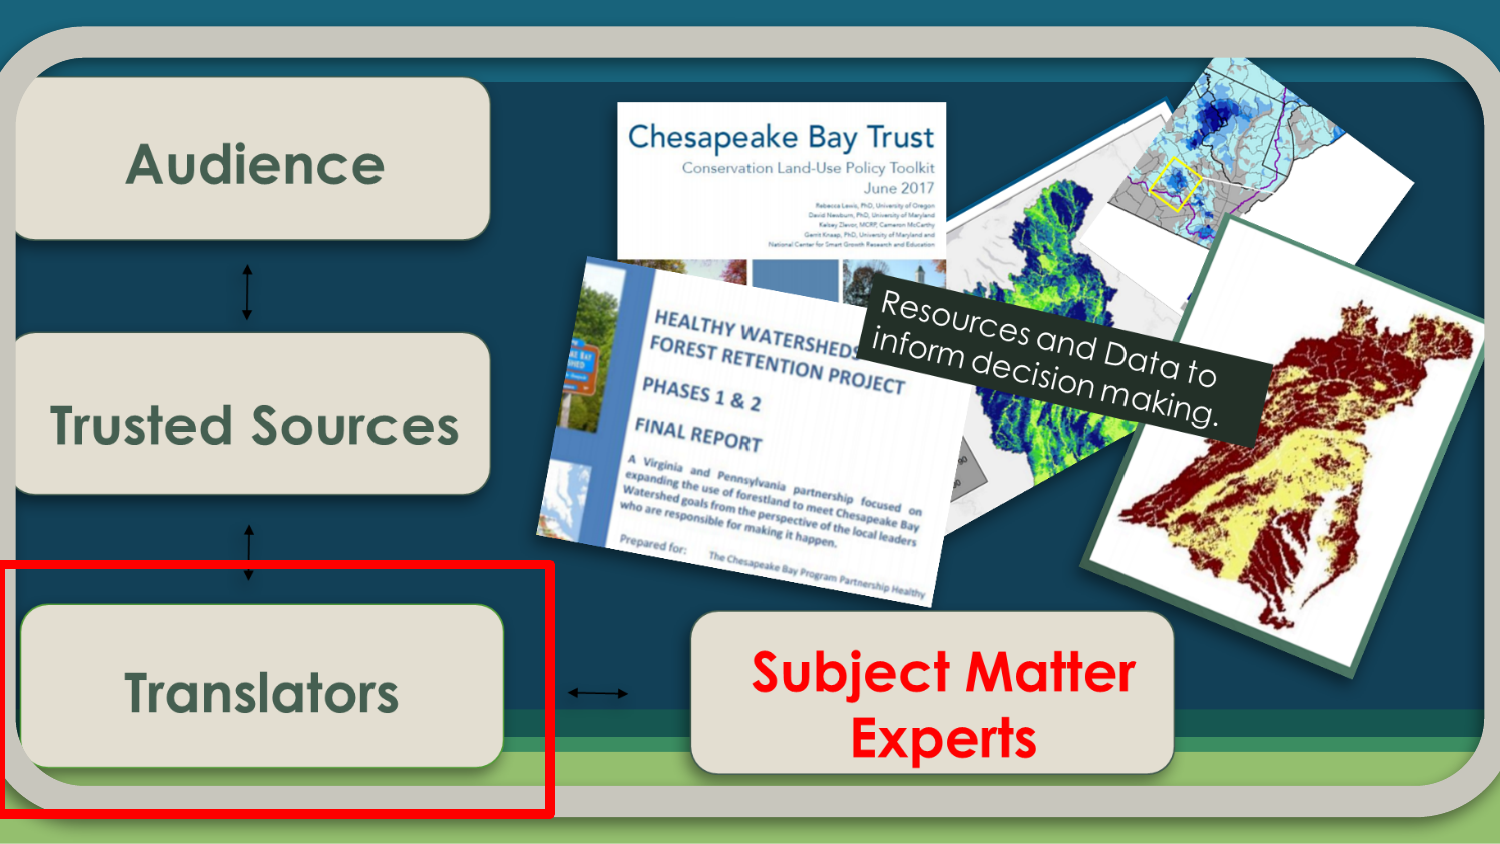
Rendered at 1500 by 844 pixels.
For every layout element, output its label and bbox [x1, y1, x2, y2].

text_box [0, 810, 552, 816]
picture [0, 41, 1500, 802]
